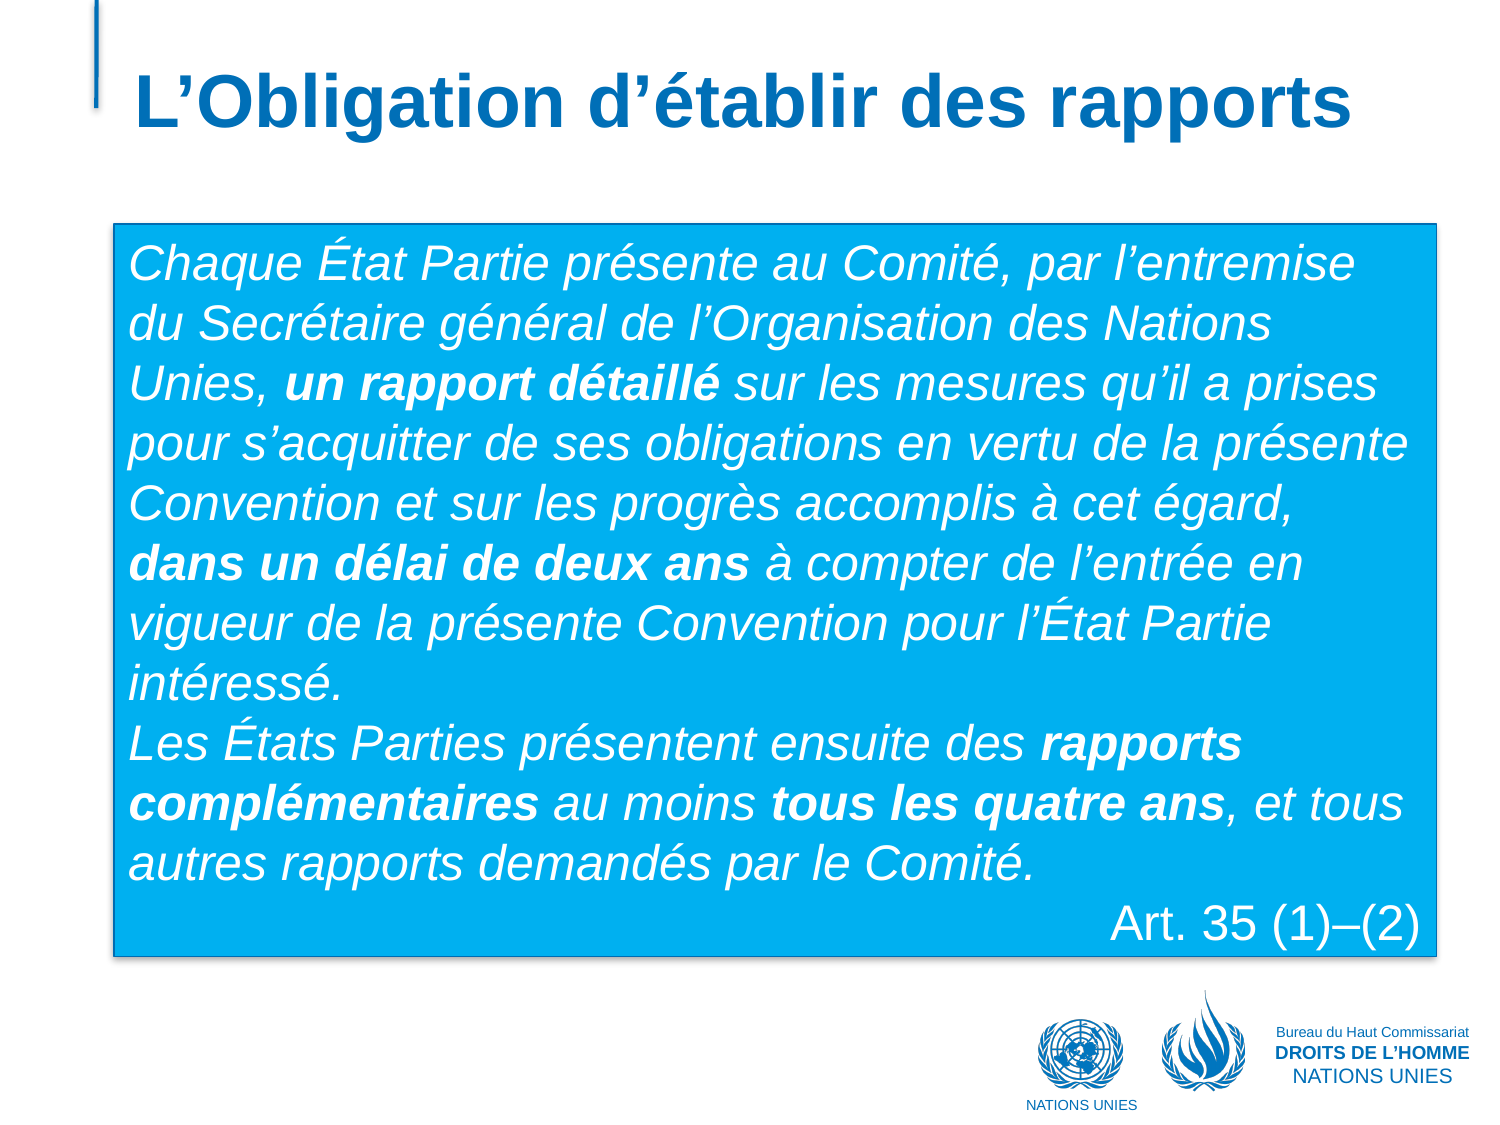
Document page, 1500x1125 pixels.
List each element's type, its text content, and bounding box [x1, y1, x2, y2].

title L’Obligation d’établir des rapports [52, 45, 1437, 224]
picture [1037, 990, 1457, 1107]
text_box NATIONS UNIES [980, 1088, 1184, 1121]
text_box Chaque État Partie présente au Comité, par l’entremise du Secrétaire général de l’Organisation des Nations Unies, un rapport détaillé sur les mesures qu’il a prises pour s’acquitter de ses obligations en vertu de la présente Convention et sur les progrès accomplis à cet égard, dans un délai de deux ans à compter de l’entrée en vigueur de la présente Convention pour l’État Partie intéressé. Les États Parties présentent ensuite des rapports complémentaires au moins tous les quatre ans, et tous autres rapports demandés par le Comité. Art. 35 (1)‒(2) [113, 223, 1437, 957]
text_box Bureau du Haut Commissariat DROITS DE L’HOMME NATIONS UNIES [1245, 1015, 1500, 1096]
